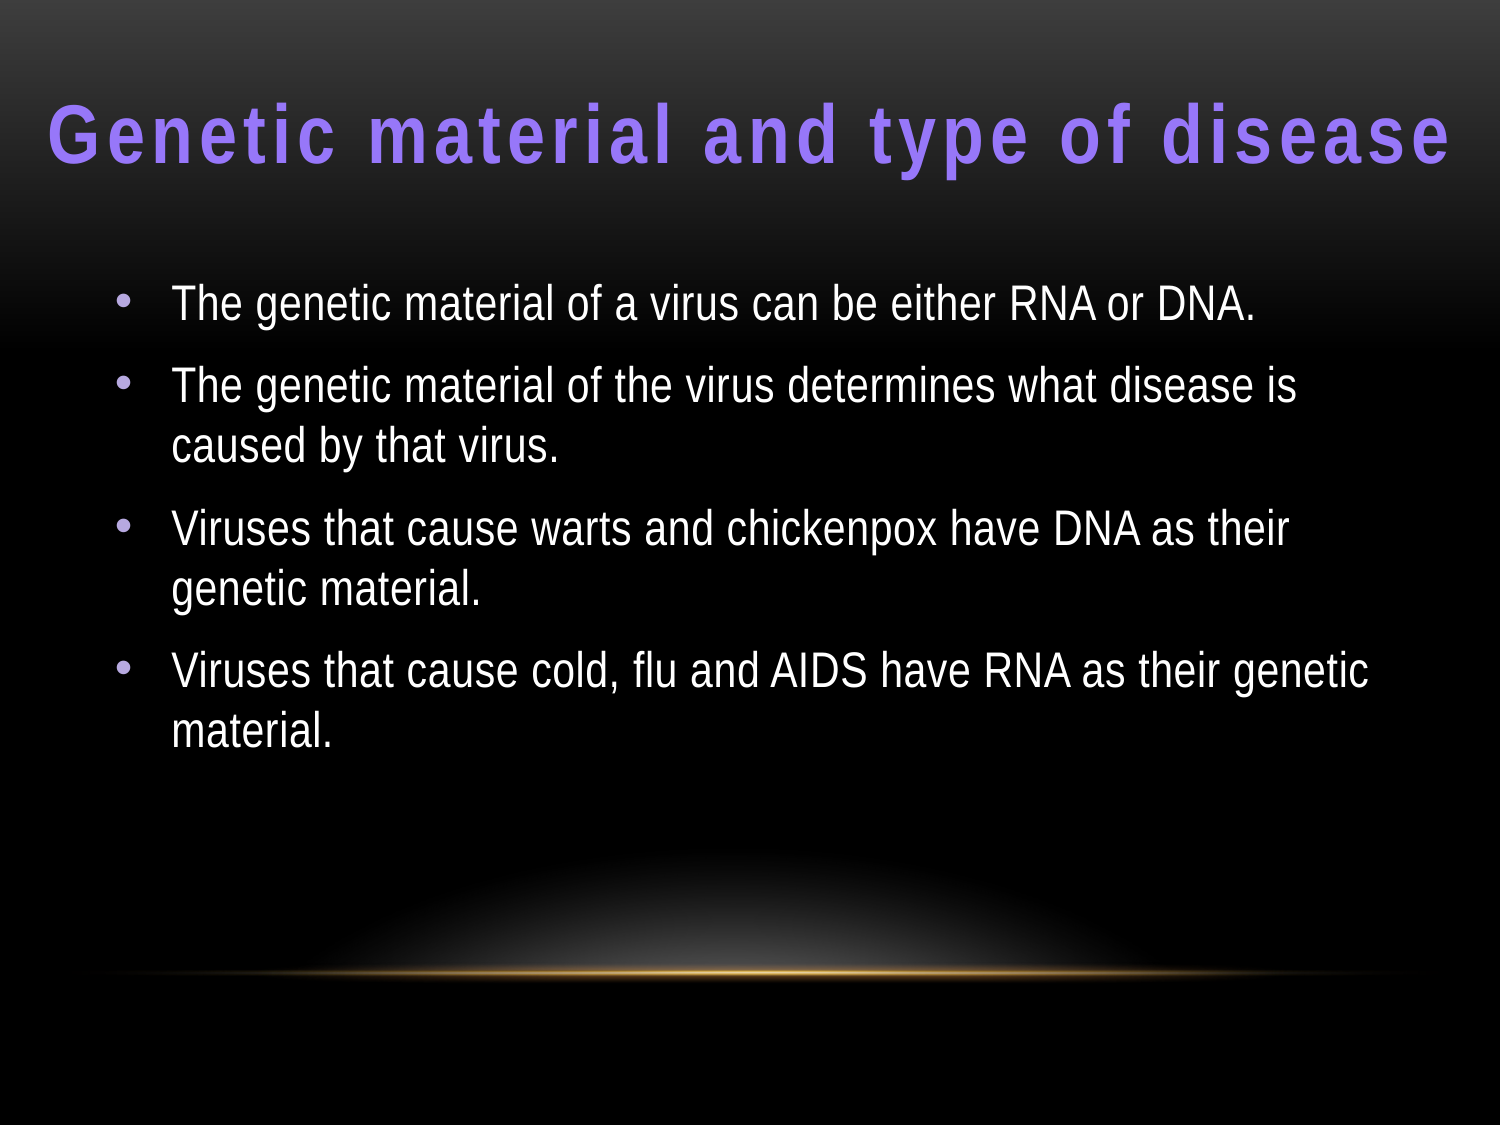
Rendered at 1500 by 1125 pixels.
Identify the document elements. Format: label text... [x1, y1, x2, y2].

title Genetic material and type of disease [0, 0, 1500, 188]
list The genetic material of a virus can be either RNA or DNA. The genetic material of the virus determines what disease is caused by that virus. Viruses that cause warts and chickenpox have DNA as their genetic material. Viruses that cause cold, flu and AIDS have RNA as their genetic material. [99, 262, 1400, 938]
picture [0, 188, 1500, 1125]
